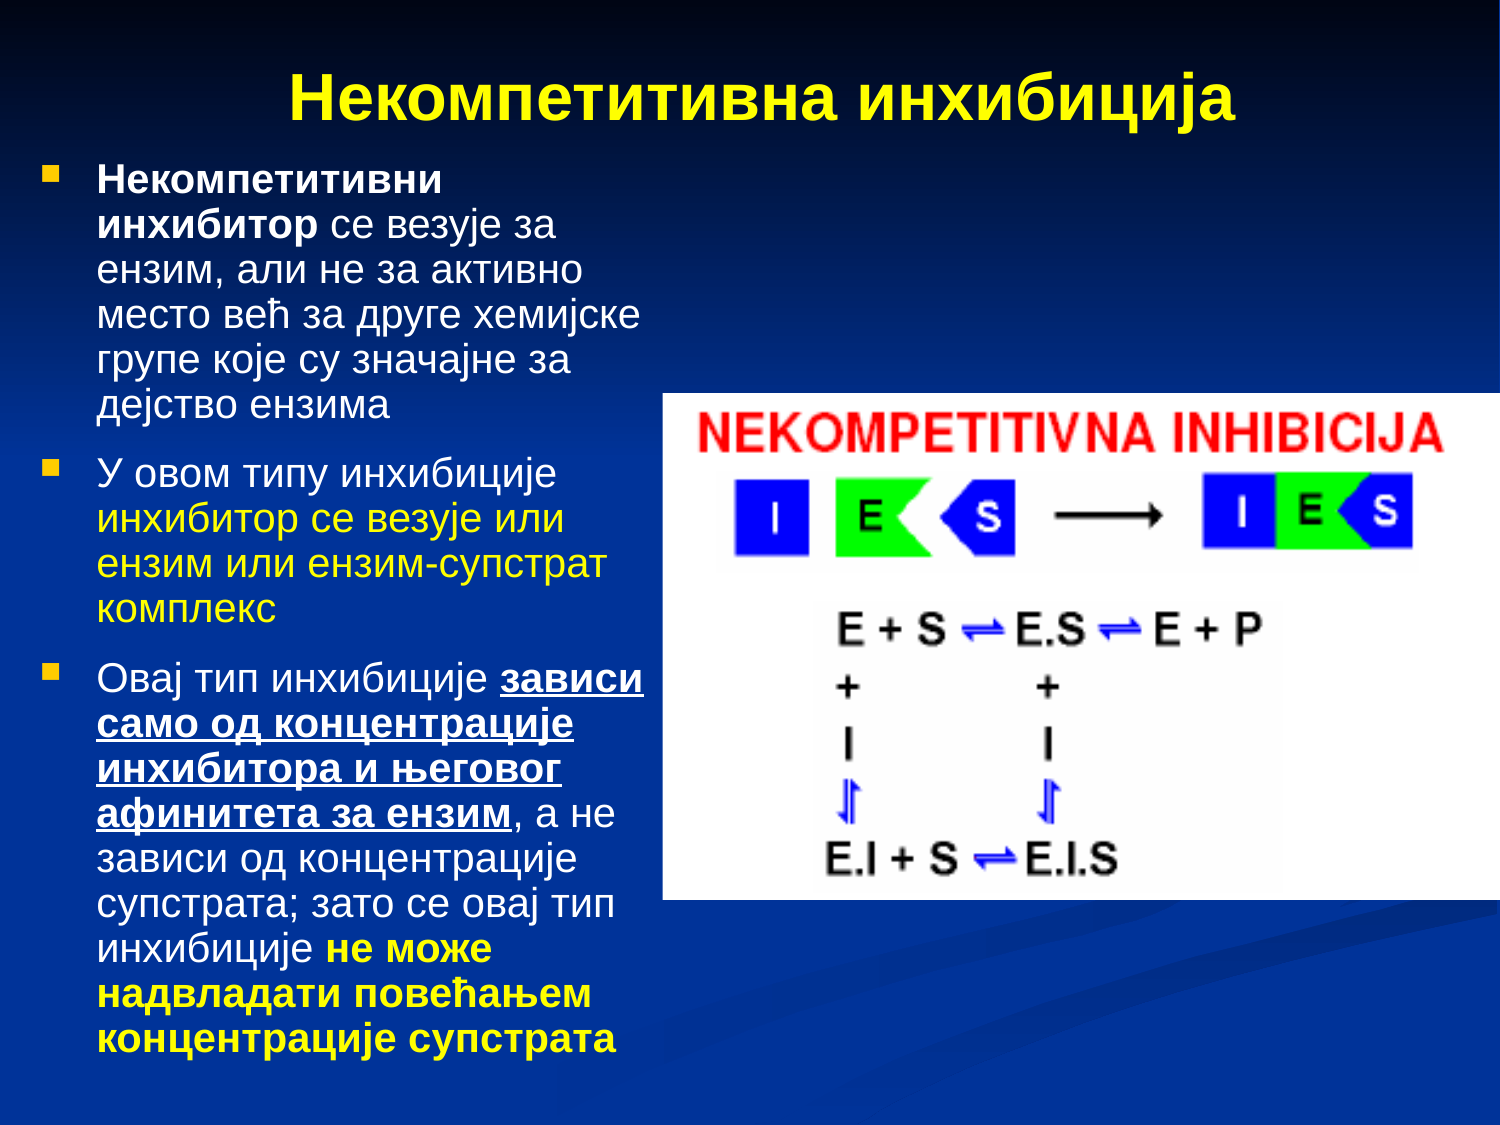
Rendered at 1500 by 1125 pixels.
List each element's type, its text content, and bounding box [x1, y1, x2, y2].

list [662, 393, 1500, 901]
list Некомпетитивни инхибитор се везује за ензим, али не за активно место већ за друге хемијске групе које су значајне за дејство ензима У овом типу инхибиције инхибитор се везује или ензим или ензим-супстрат комплекс Овај тип инхибиције зависи само од концентрације инхибитора и његовог афинитета за ензим, а не зависи од концентрације супстрата; зато се овај тип инхибиције не може надвладати повећањем концентрације супстрата [24, 149, 688, 1125]
title Некомпетитивна инхибиција [87, 0, 1438, 188]
